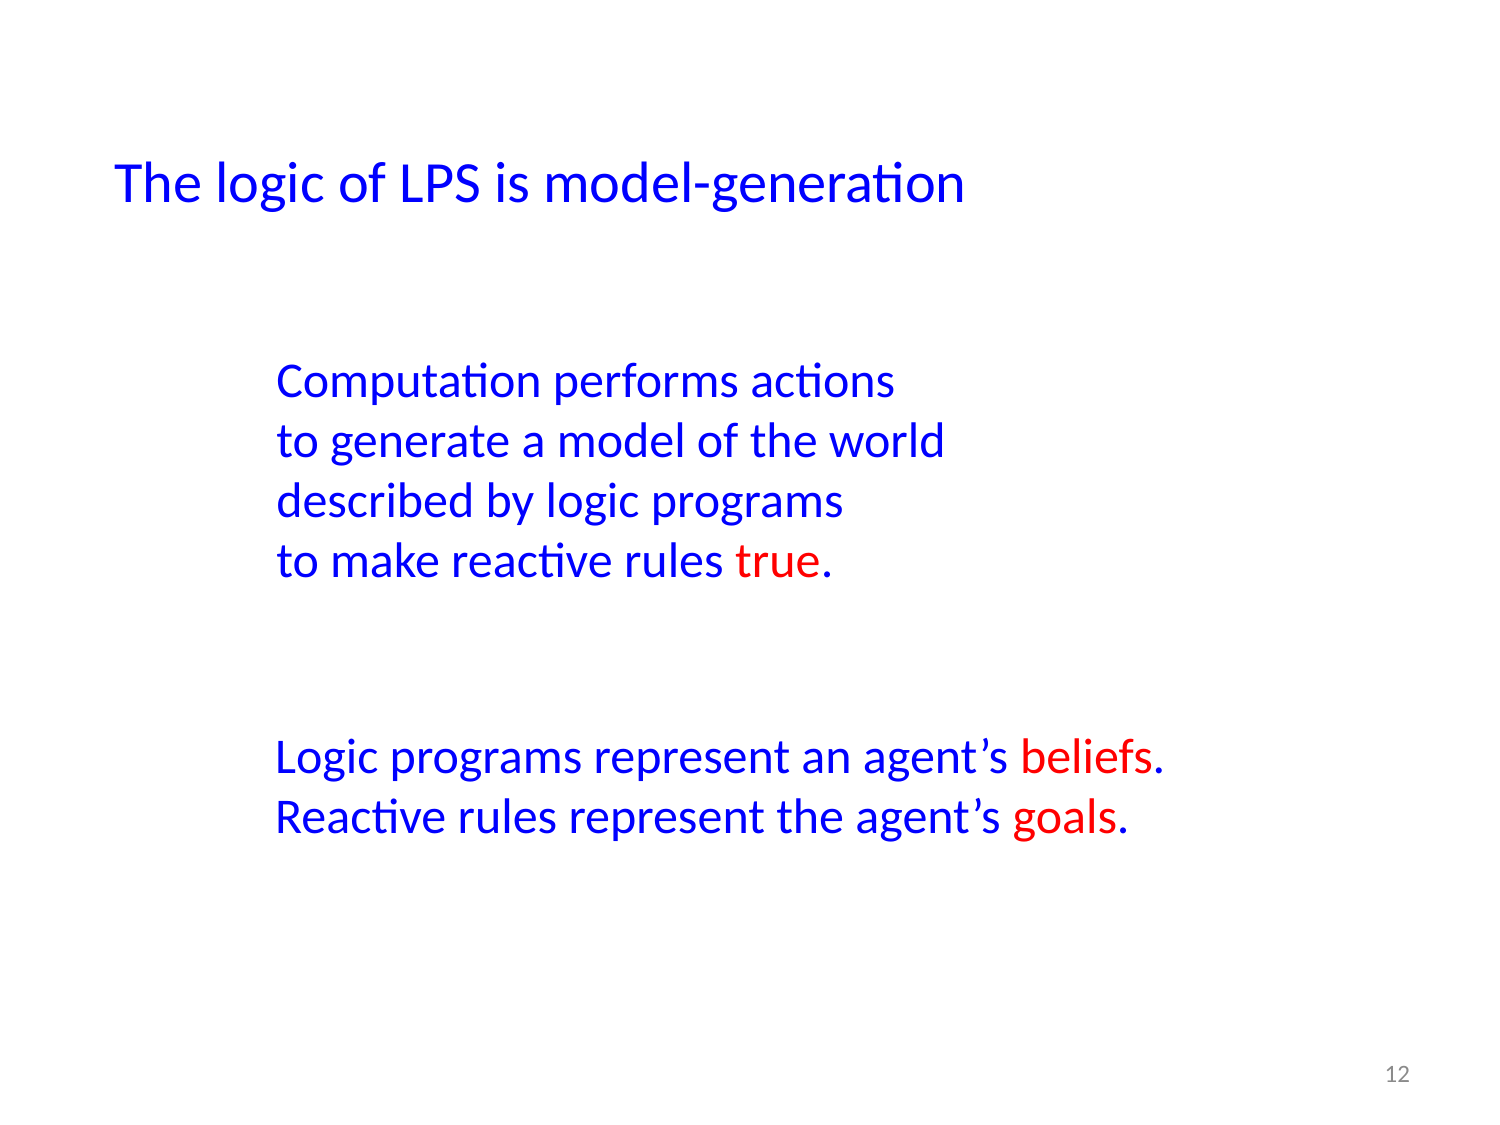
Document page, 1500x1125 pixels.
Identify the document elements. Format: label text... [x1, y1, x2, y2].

text_box Computation performs actions to generate a model of the world described by logic programs to make reactive rules true. [261, 340, 1420, 716]
text_box Logic programs represent an agent’s beliefs. Reactive rules represent the agent’s goals. [260, 716, 1289, 851]
slide_number 12 [1074, 1042, 1425, 1103]
title The logic of LPS is model-generation [99, 85, 1450, 273]
